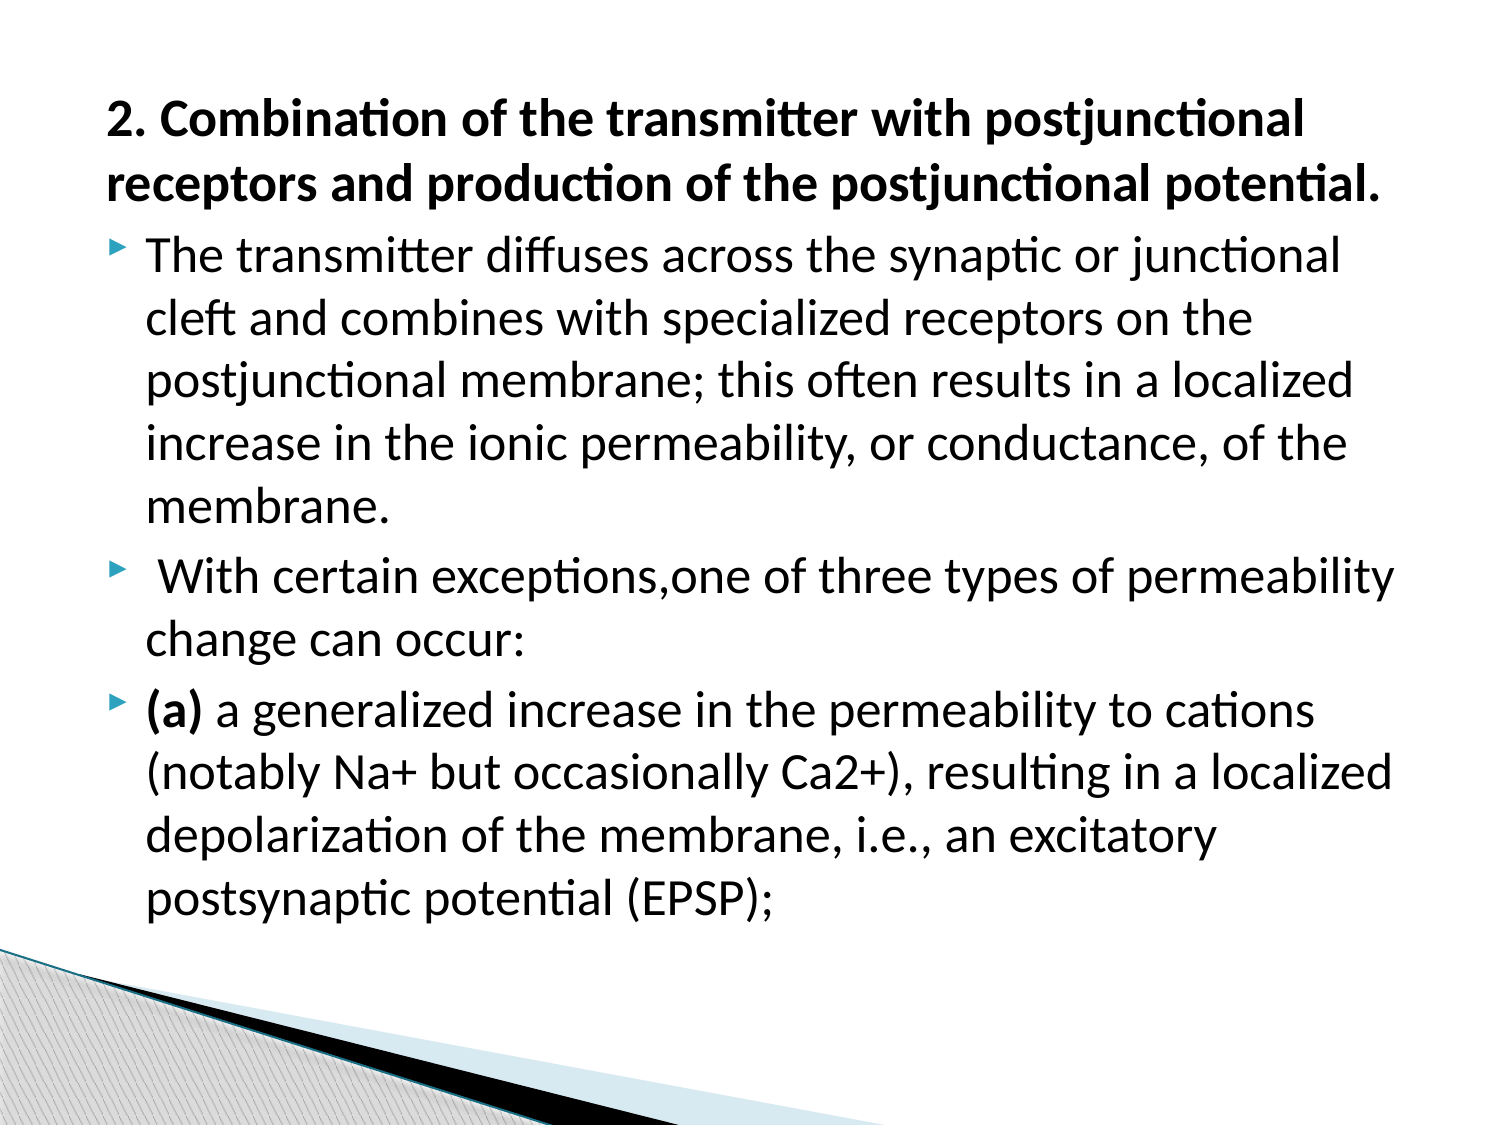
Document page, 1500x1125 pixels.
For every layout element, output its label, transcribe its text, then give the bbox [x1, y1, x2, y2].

list 2. Combination of the transmitter with postjunctional receptors and production of the postjunctional potential. The transmitter diffuses across the synaptic or junctional cleft and combines with specialized receptors on the postjunctional membrane; this often results in a localized increase in the ionic permeability, or conductance, of the membrane. With certain exceptions,one of three types of permeability change can occur: (a) a generalized increase in the permeability to cations (notably Na+ but occasionally Ca2+), resulting in a localized depolarization of the membrane, i.e., an excitatory postsynaptic potential (EPSP); [75, 75, 1425, 986]
